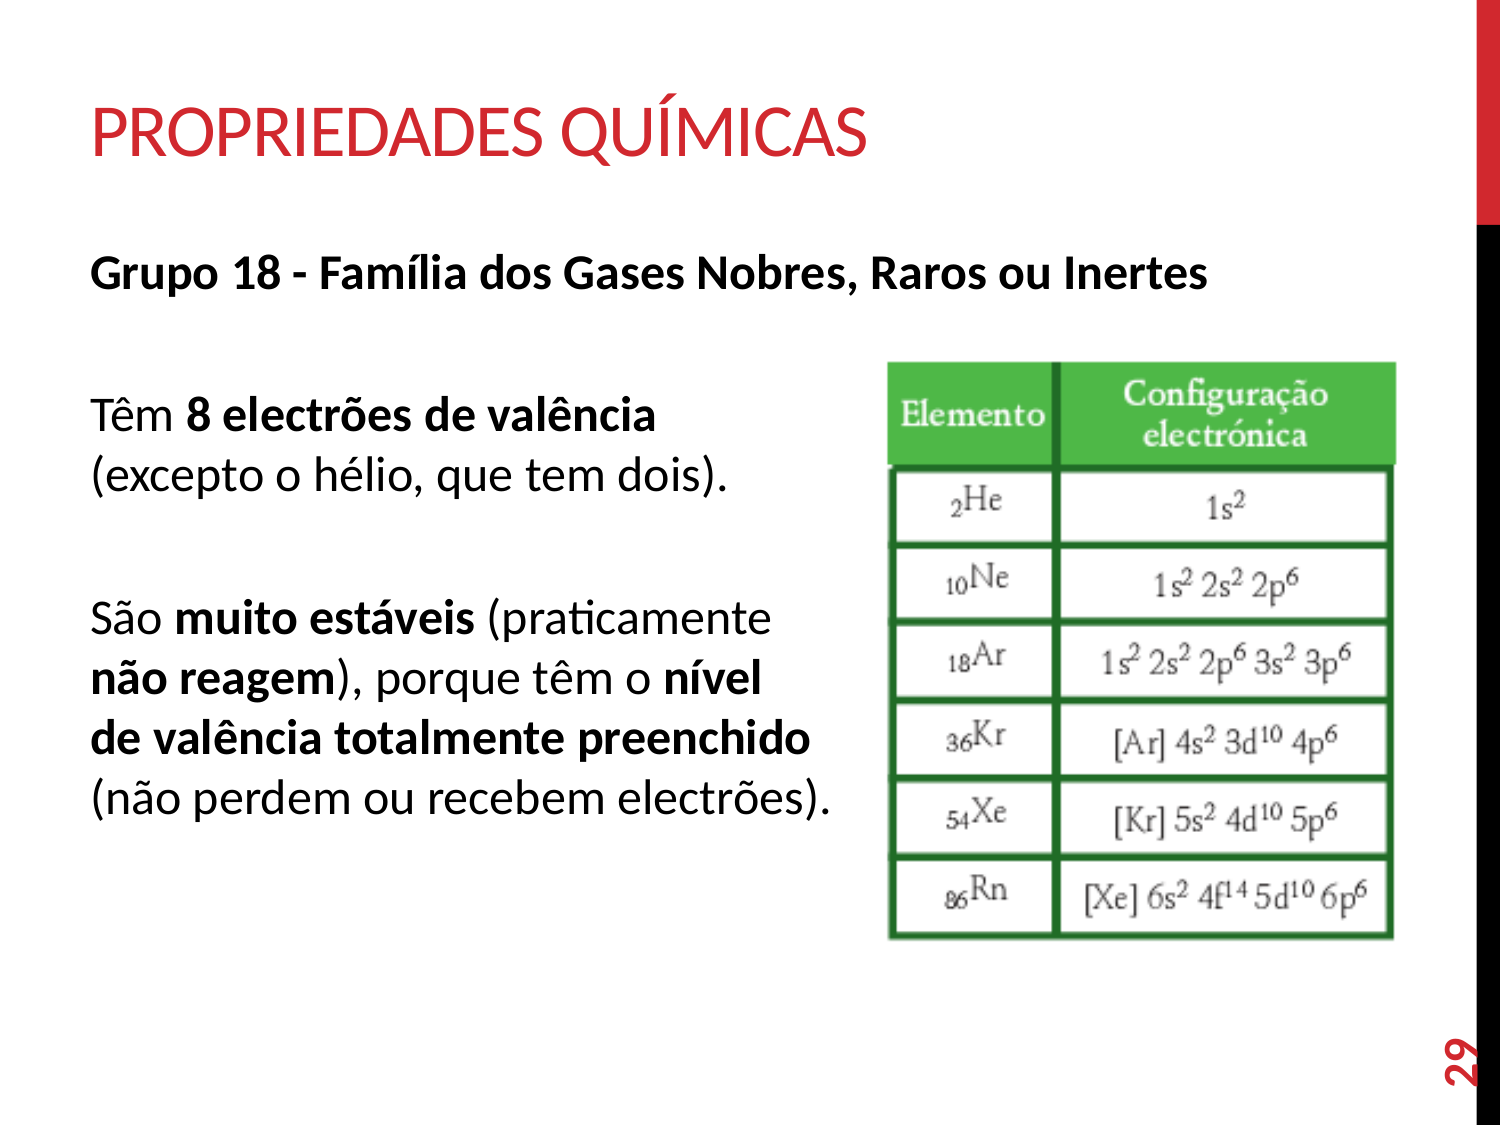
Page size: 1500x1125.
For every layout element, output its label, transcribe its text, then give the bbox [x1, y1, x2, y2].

slide_number 29 [1427, 887, 1488, 1104]
picture [879, 349, 1415, 955]
text_box propriedades Químicas [75, 7, 1447, 179]
list Grupo 18 -­ Família dos Gases Nobres, Raros ou Inertes Têm 8 electrões de valência (excepto o hélio, que tem dois). São muito estáveis (praticamente não reagem), porque têm o nível de valência totalmente preenchido (não perdem ou recebem electrões). [75, 231, 1424, 1005]
